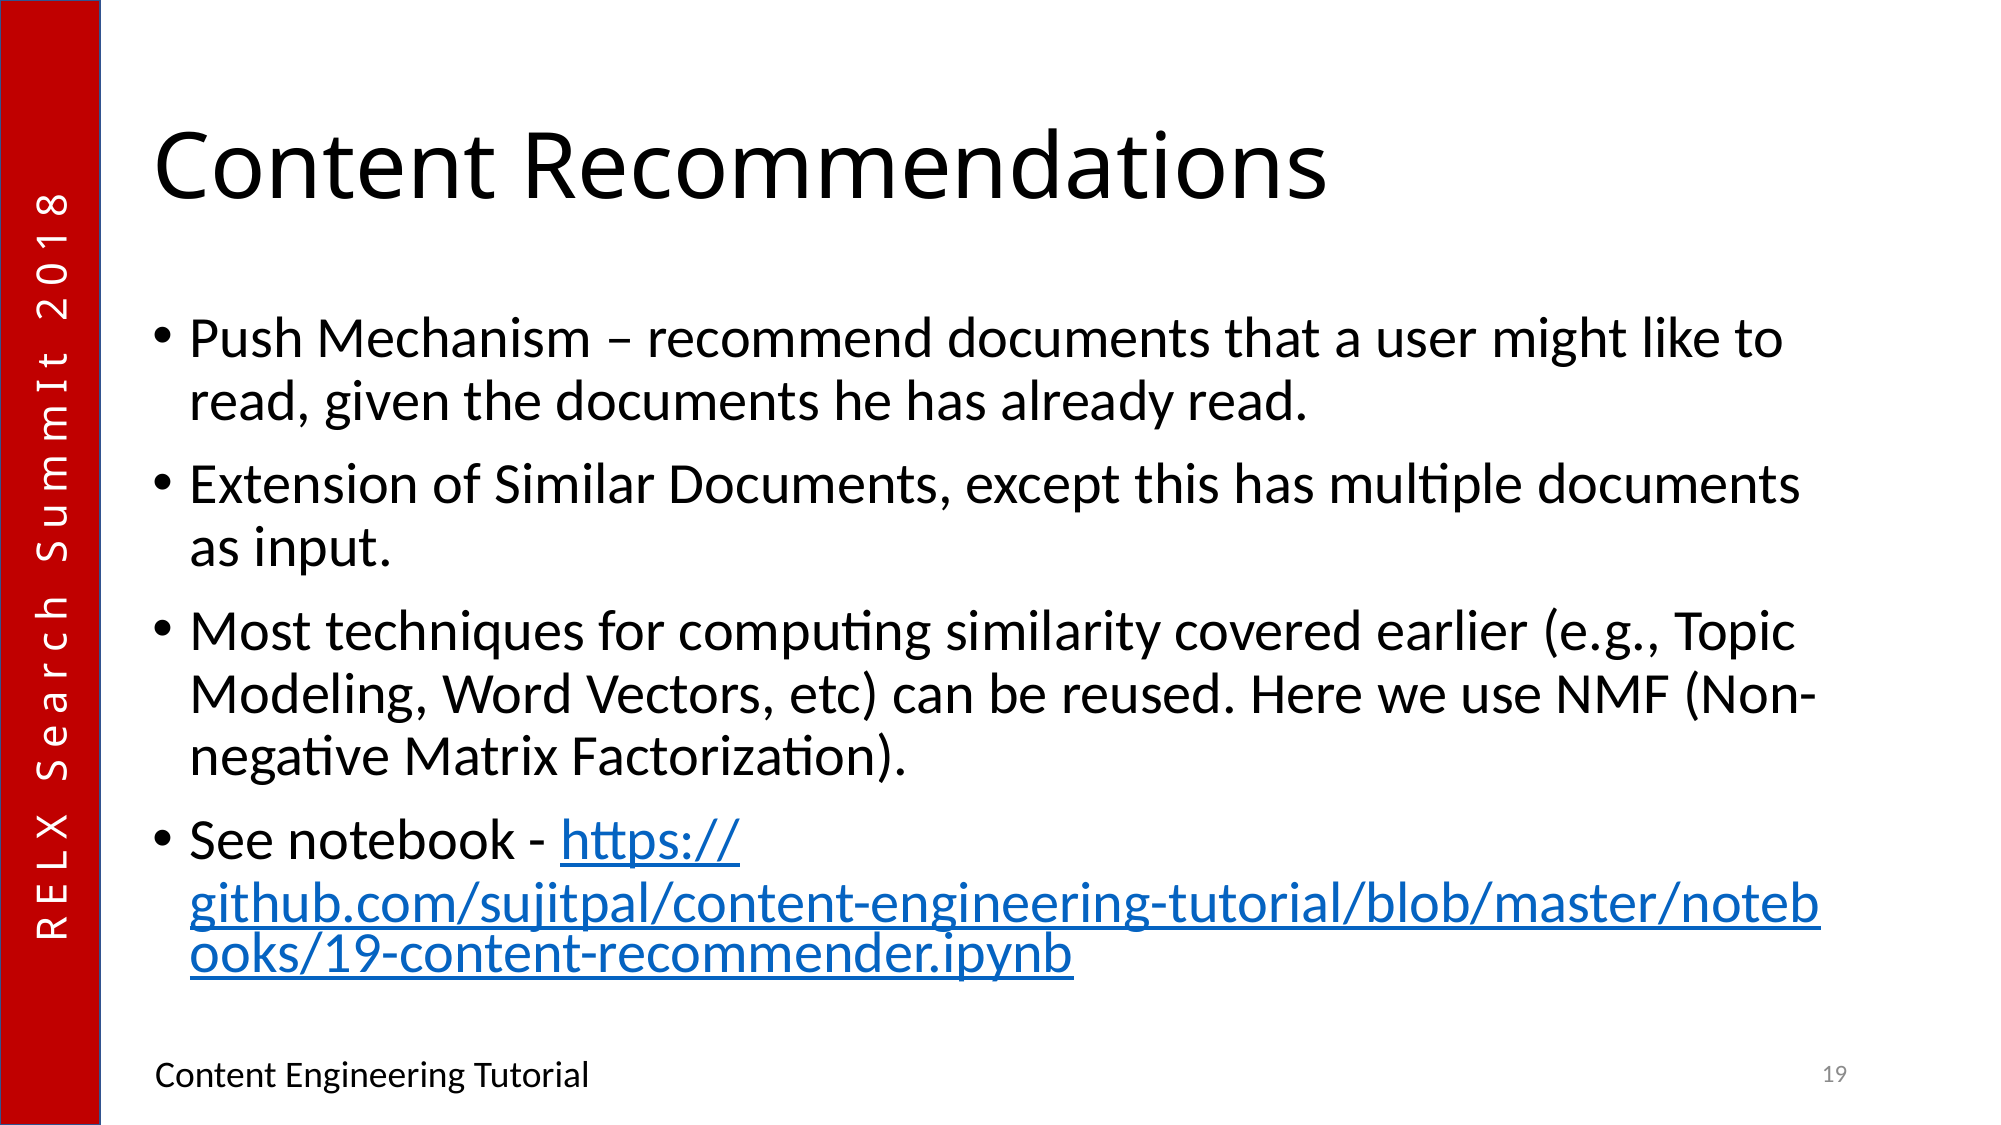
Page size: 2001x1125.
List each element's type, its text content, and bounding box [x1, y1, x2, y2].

title Content Recommendations [137, 59, 1863, 278]
slide_number 19 [1412, 1042, 1863, 1103]
list Push Mechanism – recommend documents that a user might like to read, given the documents he has already read. Extension of Similar Documents, except this has multiple documents as input. Most techniques for computing similarity covered earlier (e.g., Topic Modeling, Word Vectors, etc) can be reused. Here we use NMF (Non-negative Matrix Factorization). See notebook - https://github.com/sujitpal/content-engineering-tutorial/blob/master/notebooks/19-content-recommender.ipynb [137, 299, 1863, 1014]
footer Content Engineering Tutorial [140, 1042, 816, 1103]
